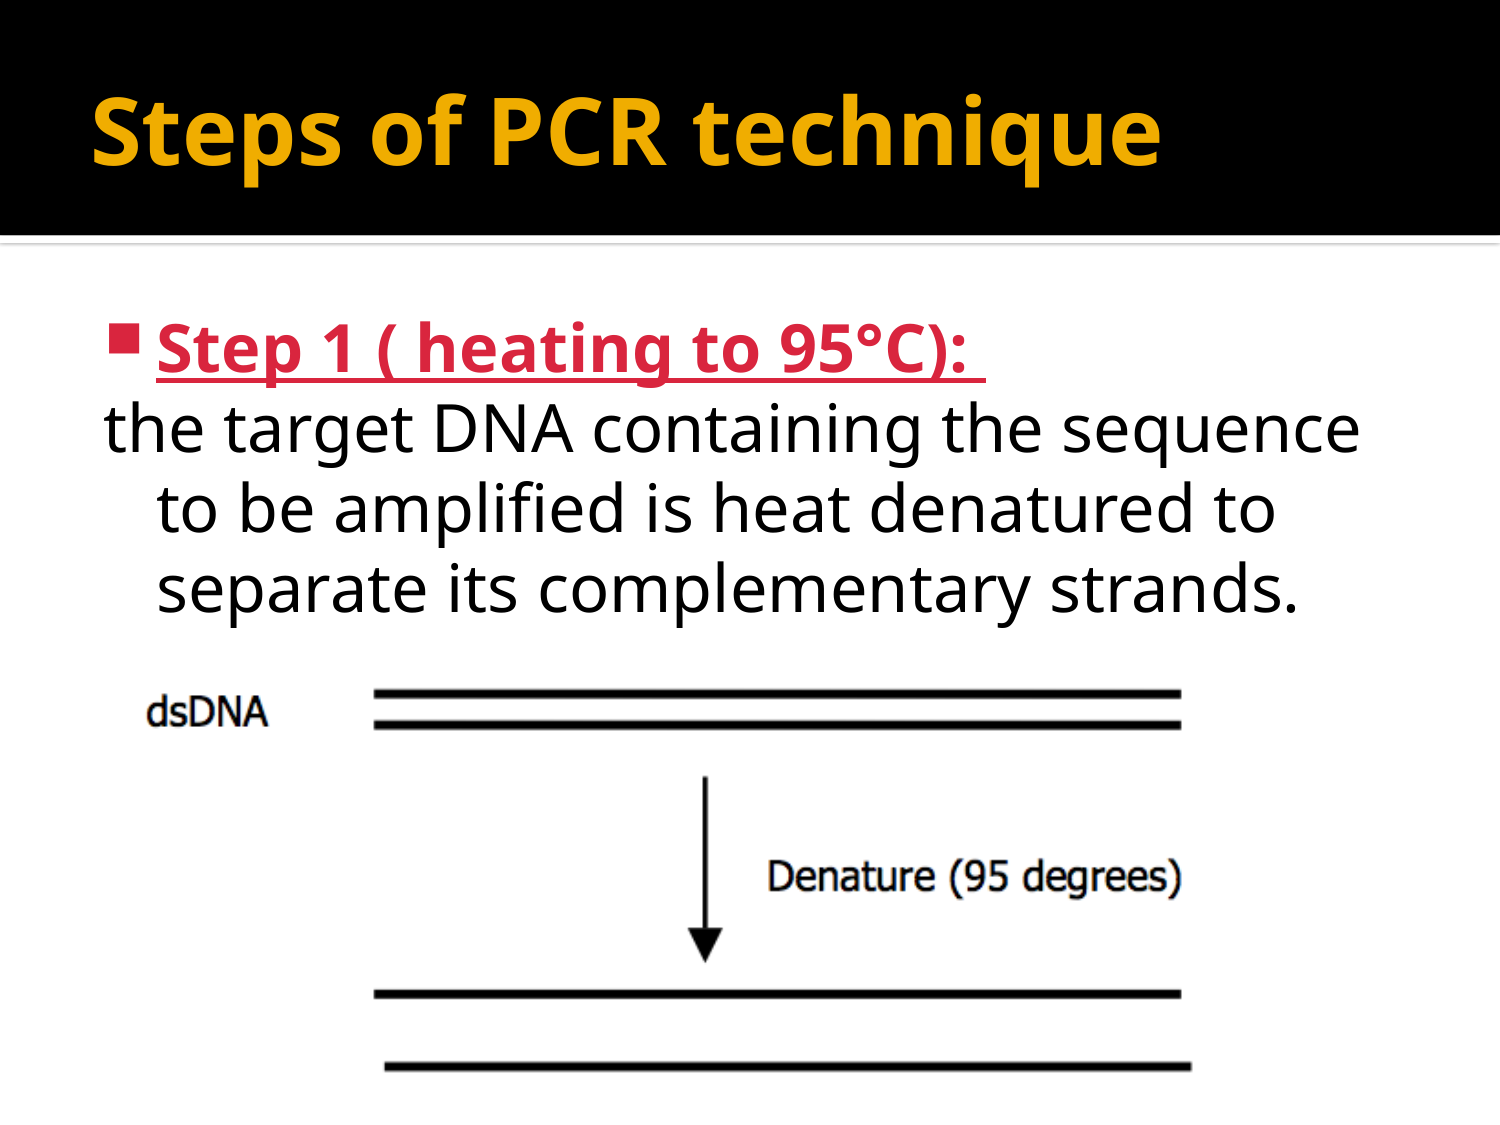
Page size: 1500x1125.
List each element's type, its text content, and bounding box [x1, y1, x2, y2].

title Steps of PCR technique [75, 25, 1425, 231]
picture [122, 652, 1264, 1087]
list Step 1 ( heating to 95°C): the target DNA containing the sequence to be amplified is heat denatured to separate its complementary strands. [75, 291, 1425, 1050]
